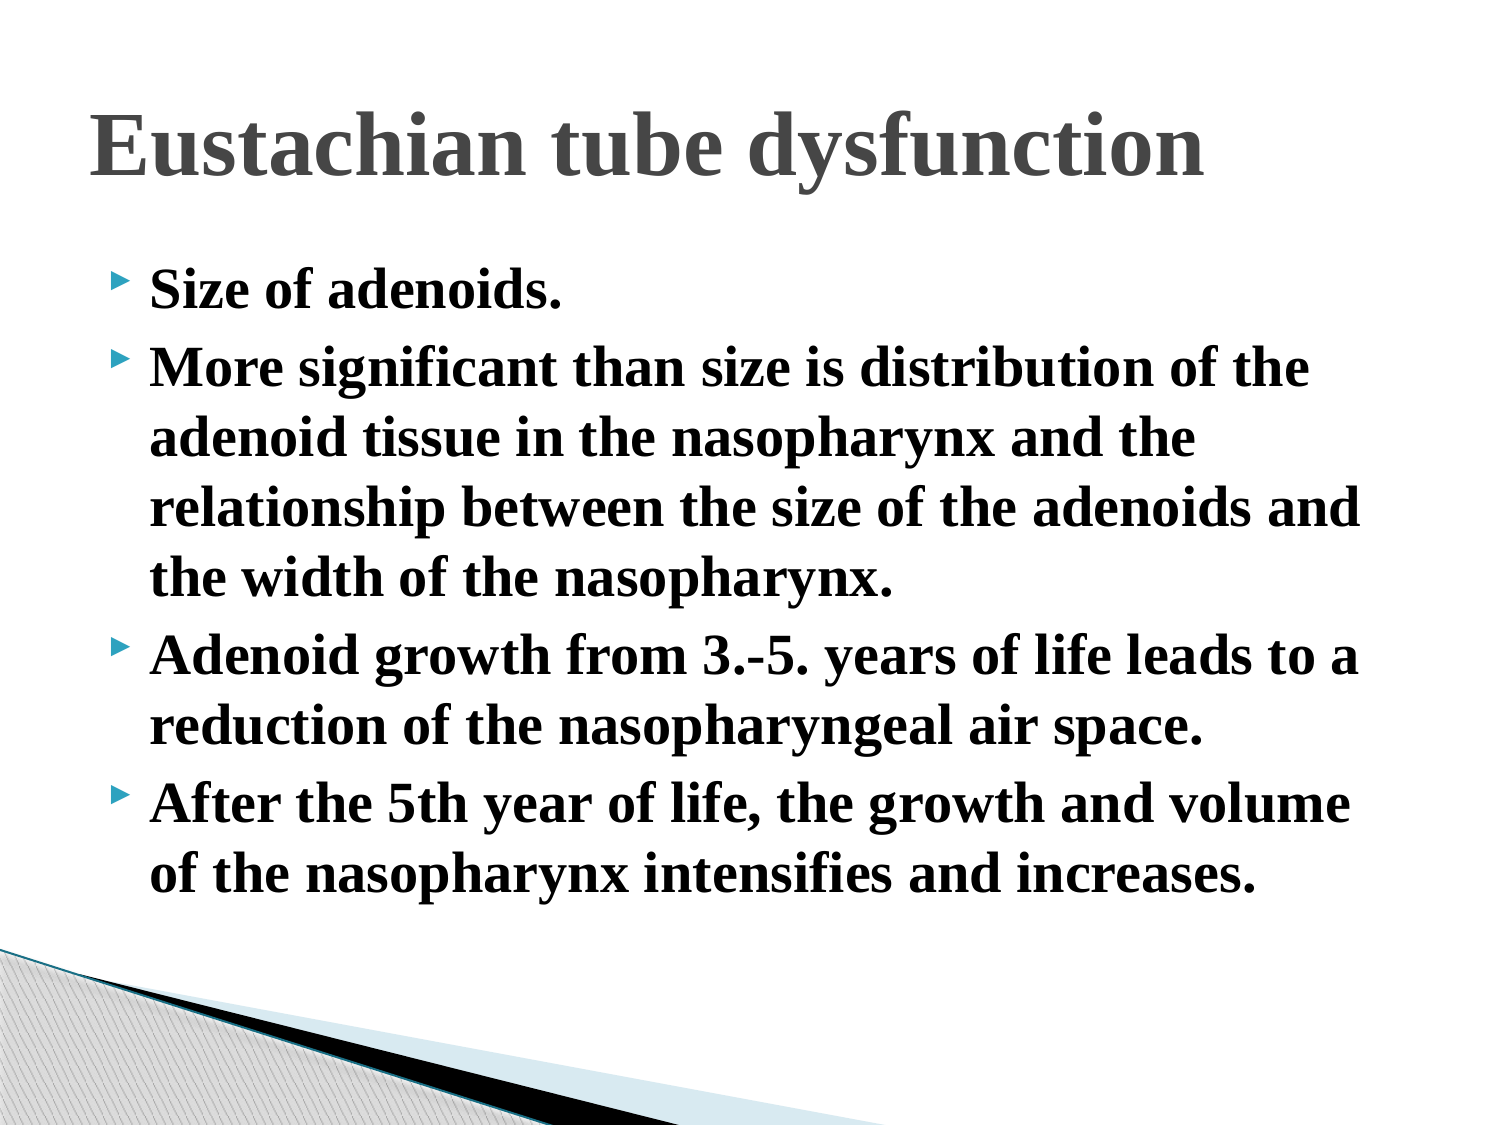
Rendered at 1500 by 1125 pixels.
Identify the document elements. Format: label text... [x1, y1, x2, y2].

list Size of adenoids. More significant than size is distribution of the adenoid tissue in the nasopharynx and the relationship between the size of the adenoids and the width of the nasopharynx. Adenoid growth from 3.-5. years of life leads to a reduction of the nasopharyngeal air space. After the 5th year of life, the growth and volume of the nasopharynx intensifies and increases. [75, 243, 1425, 986]
title Eustachian tube dysfunction [75, 45, 1425, 233]
